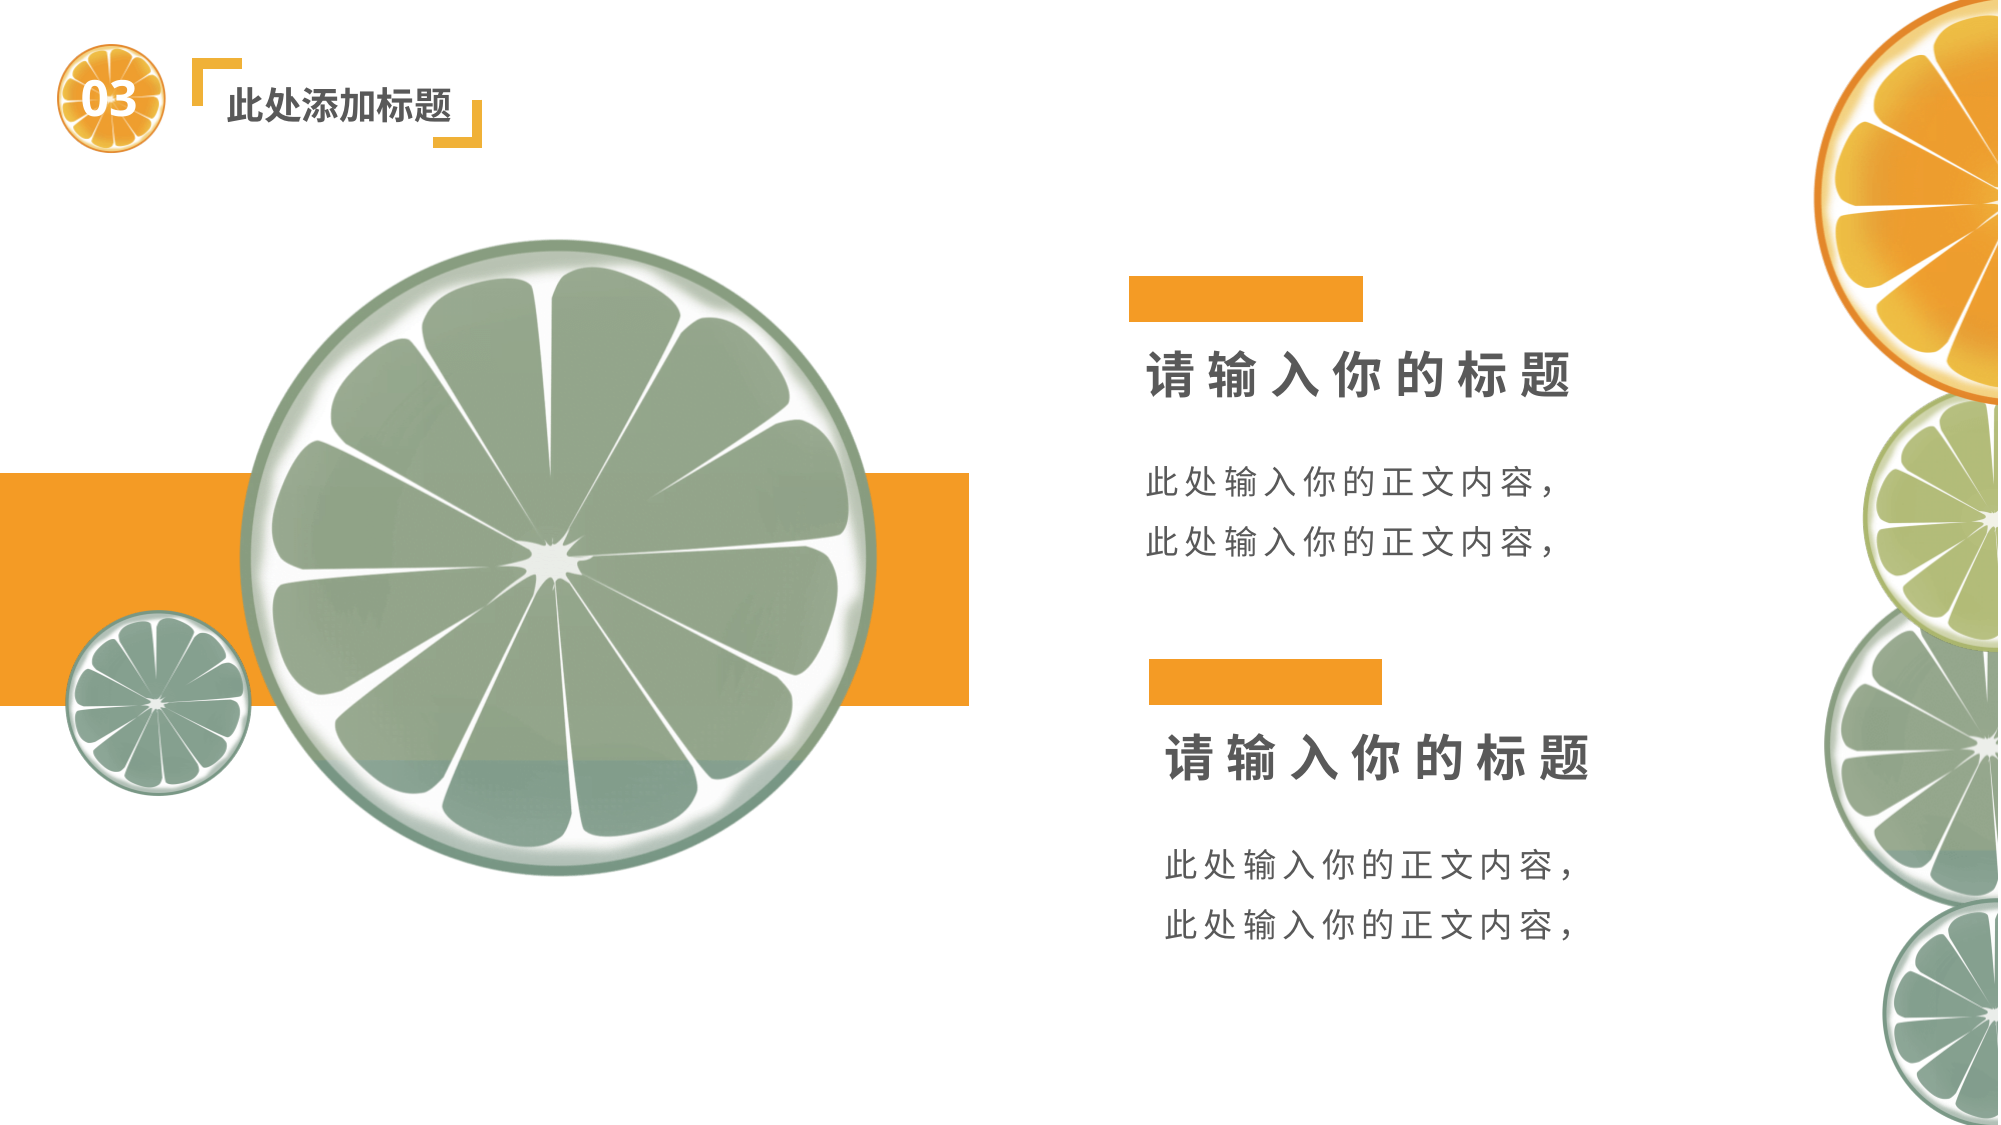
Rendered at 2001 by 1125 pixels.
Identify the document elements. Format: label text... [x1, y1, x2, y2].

text_box 此处输入你的正文内容，此处输入你的正文内容， [1130, 433, 1586, 569]
text_box [1129, 276, 1363, 322]
text_box [0, 473, 222, 706]
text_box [1802, 0, 1998, 1125]
text_box [895, 473, 969, 706]
text_box 请输入你的标题 [1149, 719, 1643, 795]
text_box 此处输入你的正文内容，此处输入你的正文内容， [1149, 816, 1605, 952]
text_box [54, 44, 477, 156]
text_box [1149, 659, 1382, 705]
picture [36, 220, 895, 905]
text_box 请输入你的标题 [1130, 336, 1624, 412]
